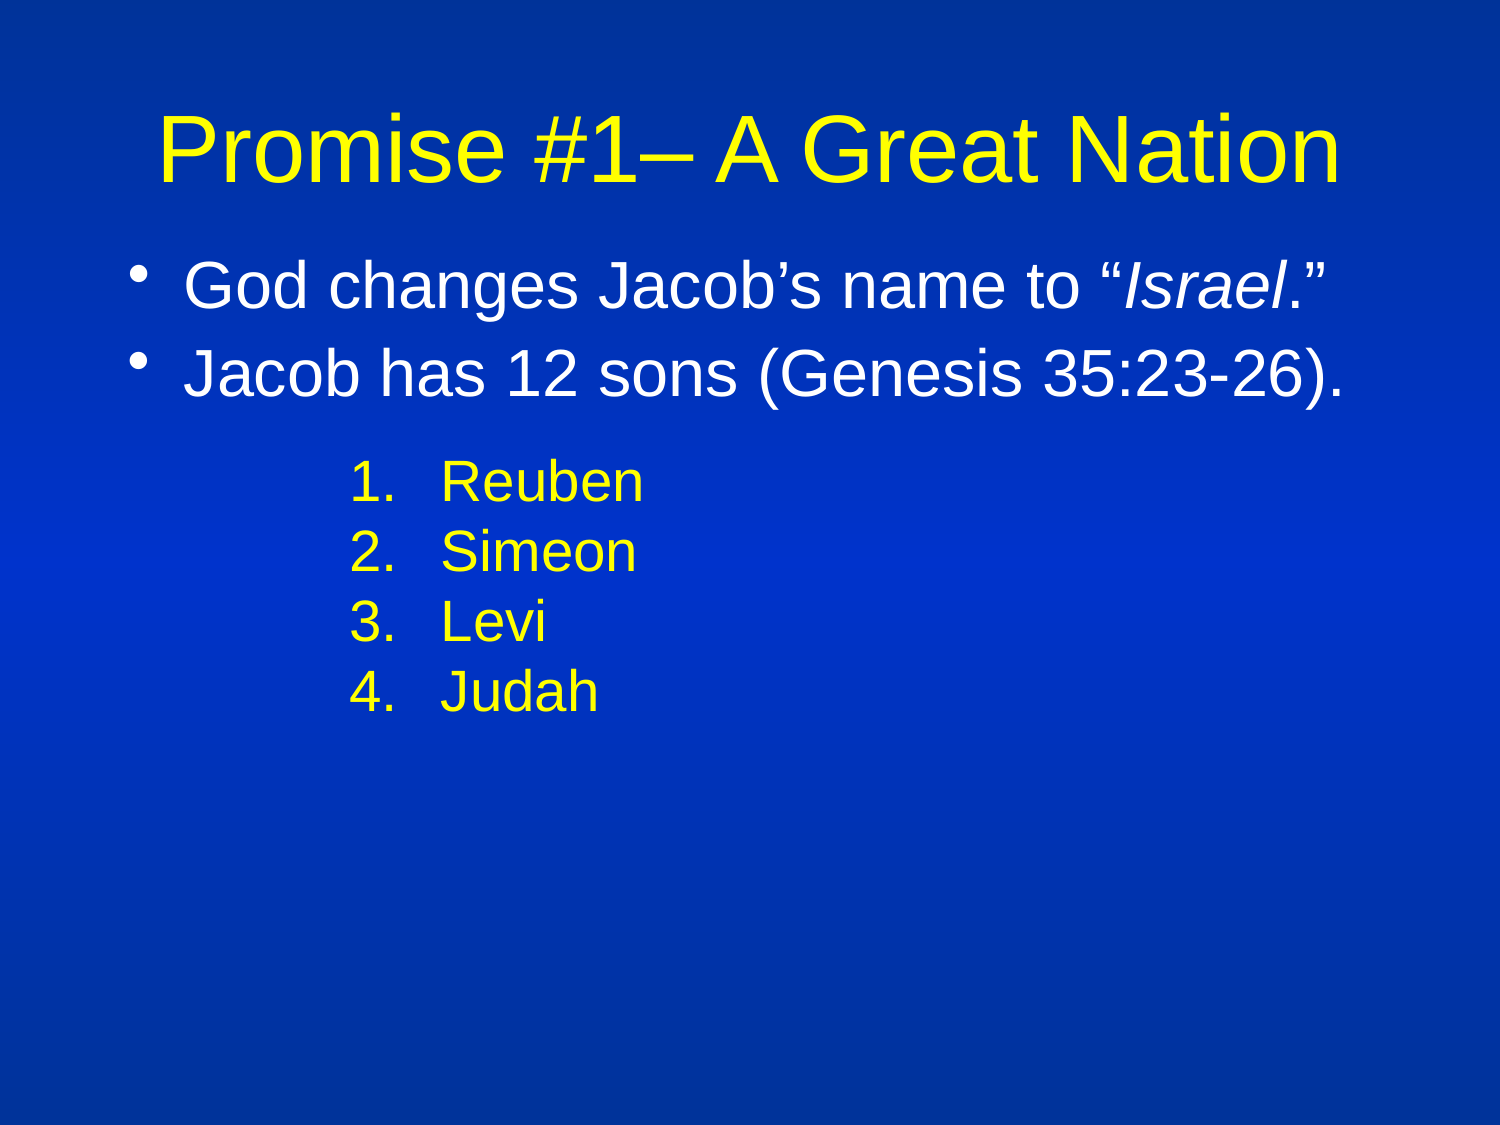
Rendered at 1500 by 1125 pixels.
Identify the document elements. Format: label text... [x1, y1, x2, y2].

text_box Reuben Simeon Levi Judah [334, 435, 677, 791]
text_box Jacob has 12 sons (Genesis 35:23-26). [112, 337, 1388, 438]
list God changes Jacob’s name to “Israel.” [112, 249, 1388, 337]
title Promise #1– A Great Nation [37, 50, 1463, 238]
